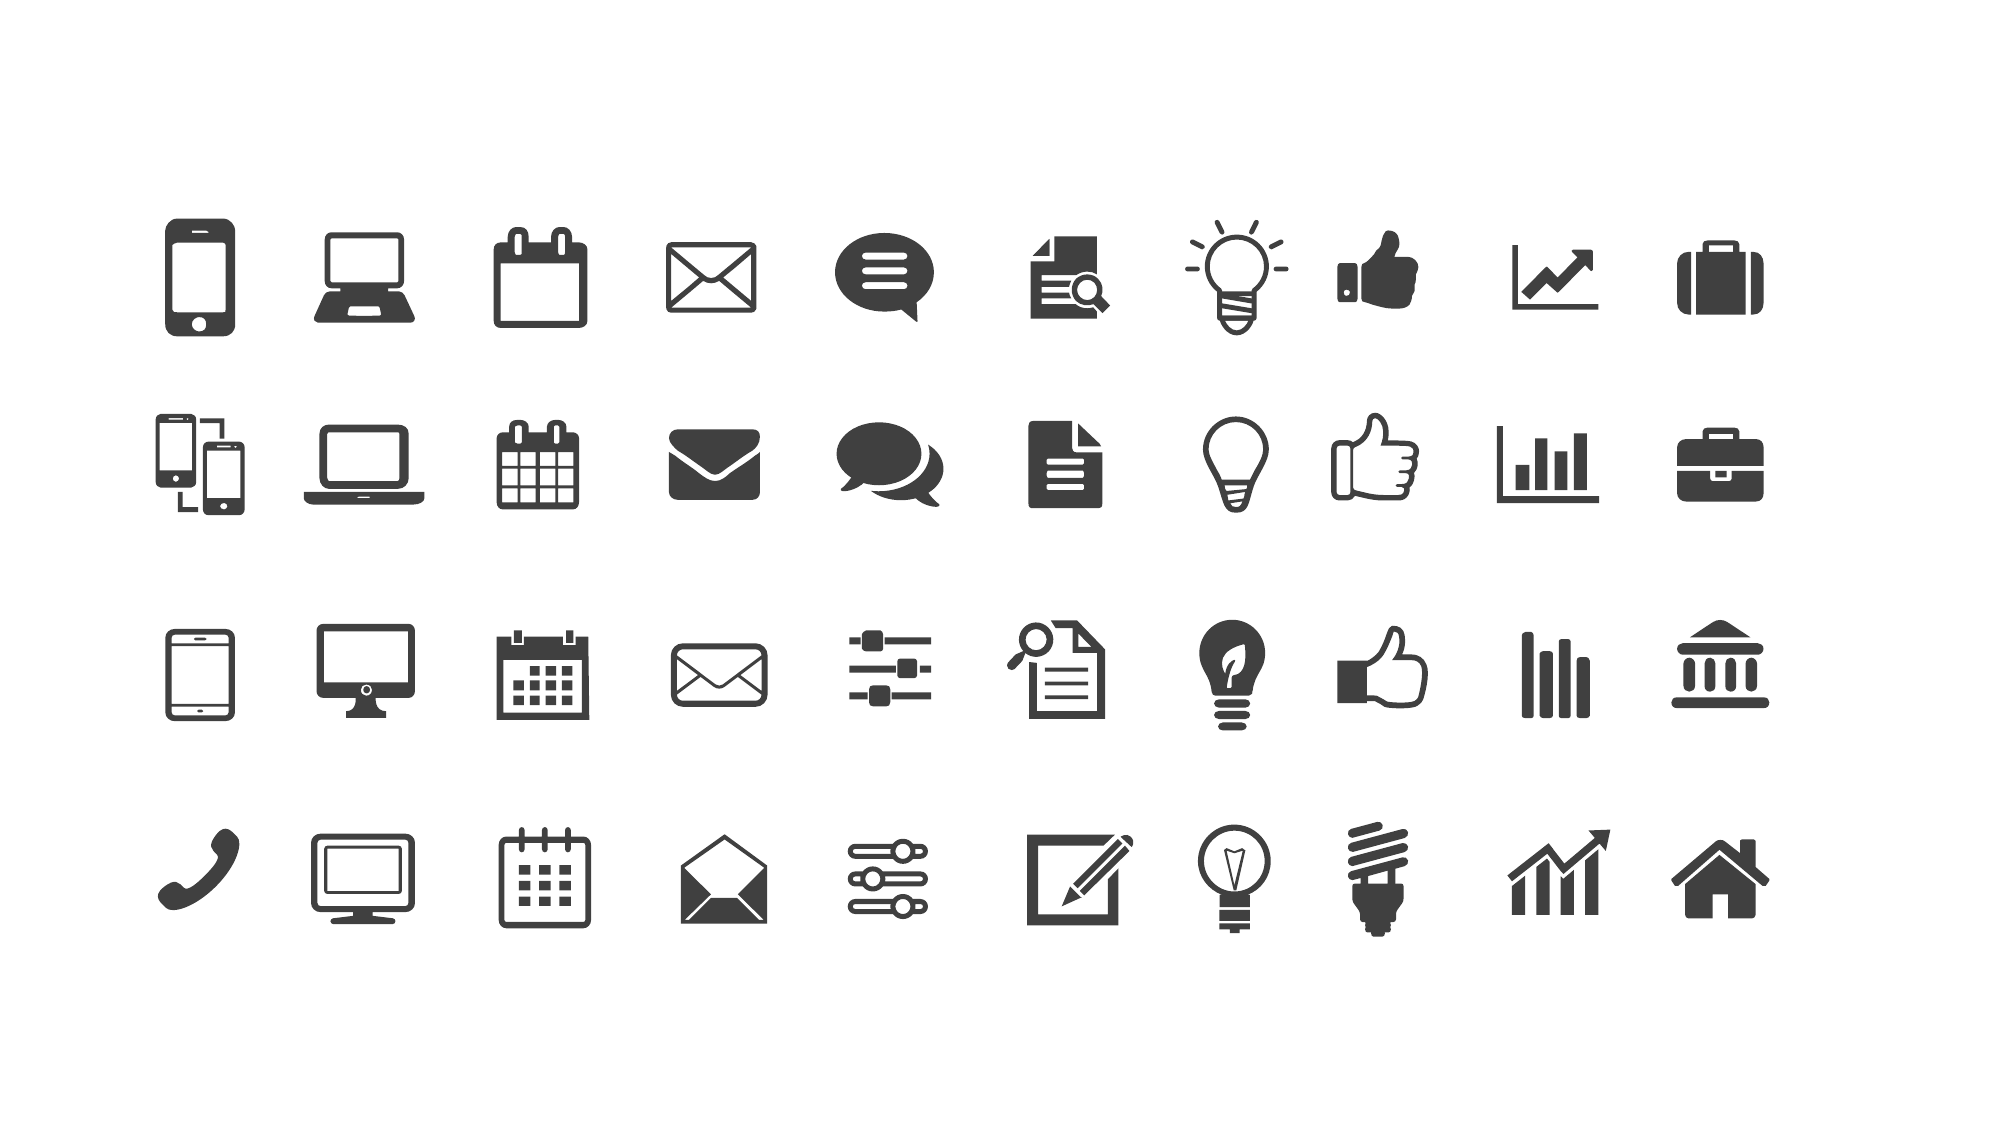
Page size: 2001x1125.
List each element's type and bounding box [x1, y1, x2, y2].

text_box [849, 630, 932, 652]
text_box [1671, 839, 1770, 886]
text_box [1185, 219, 1289, 336]
text_box [1696, 240, 1746, 315]
text_box [1521, 631, 1534, 719]
text_box [496, 630, 590, 720]
text_box [668, 429, 760, 475]
text_box [498, 827, 592, 929]
text_box [157, 828, 240, 911]
text_box [668, 451, 760, 500]
text_box [1030, 236, 1111, 319]
text_box [1576, 657, 1590, 719]
text_box [165, 628, 235, 722]
text_box [319, 424, 409, 489]
text_box [1006, 620, 1106, 719]
text_box [897, 658, 918, 679]
text_box [1199, 619, 1266, 731]
text_box [1337, 625, 1428, 709]
text_box [316, 623, 415, 718]
text_box [1028, 420, 1103, 509]
text_box [1512, 245, 1599, 310]
text_box [303, 491, 425, 505]
text_box [165, 218, 236, 337]
text_box [1677, 427, 1764, 466]
text_box [670, 643, 768, 707]
text_box [919, 665, 932, 673]
text_box [847, 838, 928, 919]
text_box [1331, 412, 1420, 501]
text_box [1347, 821, 1409, 937]
text_box [1202, 416, 1269, 513]
text_box [313, 232, 415, 323]
text_box [849, 692, 868, 700]
text_box [1539, 651, 1553, 719]
text_box [1508, 835, 1618, 915]
text_box [666, 242, 757, 313]
text_box [1361, 230, 1419, 309]
text_box [1197, 824, 1271, 934]
text_box [849, 665, 896, 673]
text_box [1027, 832, 1137, 926]
text_box [1750, 251, 1764, 315]
text_box [1496, 426, 1600, 504]
text_box [496, 419, 580, 510]
text_box [1677, 251, 1692, 315]
text_box [493, 227, 588, 328]
text_box [869, 685, 932, 707]
text_box [1677, 470, 1764, 502]
text_box [680, 834, 768, 924]
text_box [311, 833, 415, 925]
text_box [1558, 639, 1571, 719]
text_box [155, 413, 245, 516]
text_box [1337, 263, 1358, 303]
text_box [836, 422, 944, 507]
text_box [1685, 854, 1756, 919]
text_box [1671, 619, 1770, 709]
text_box [835, 232, 934, 322]
